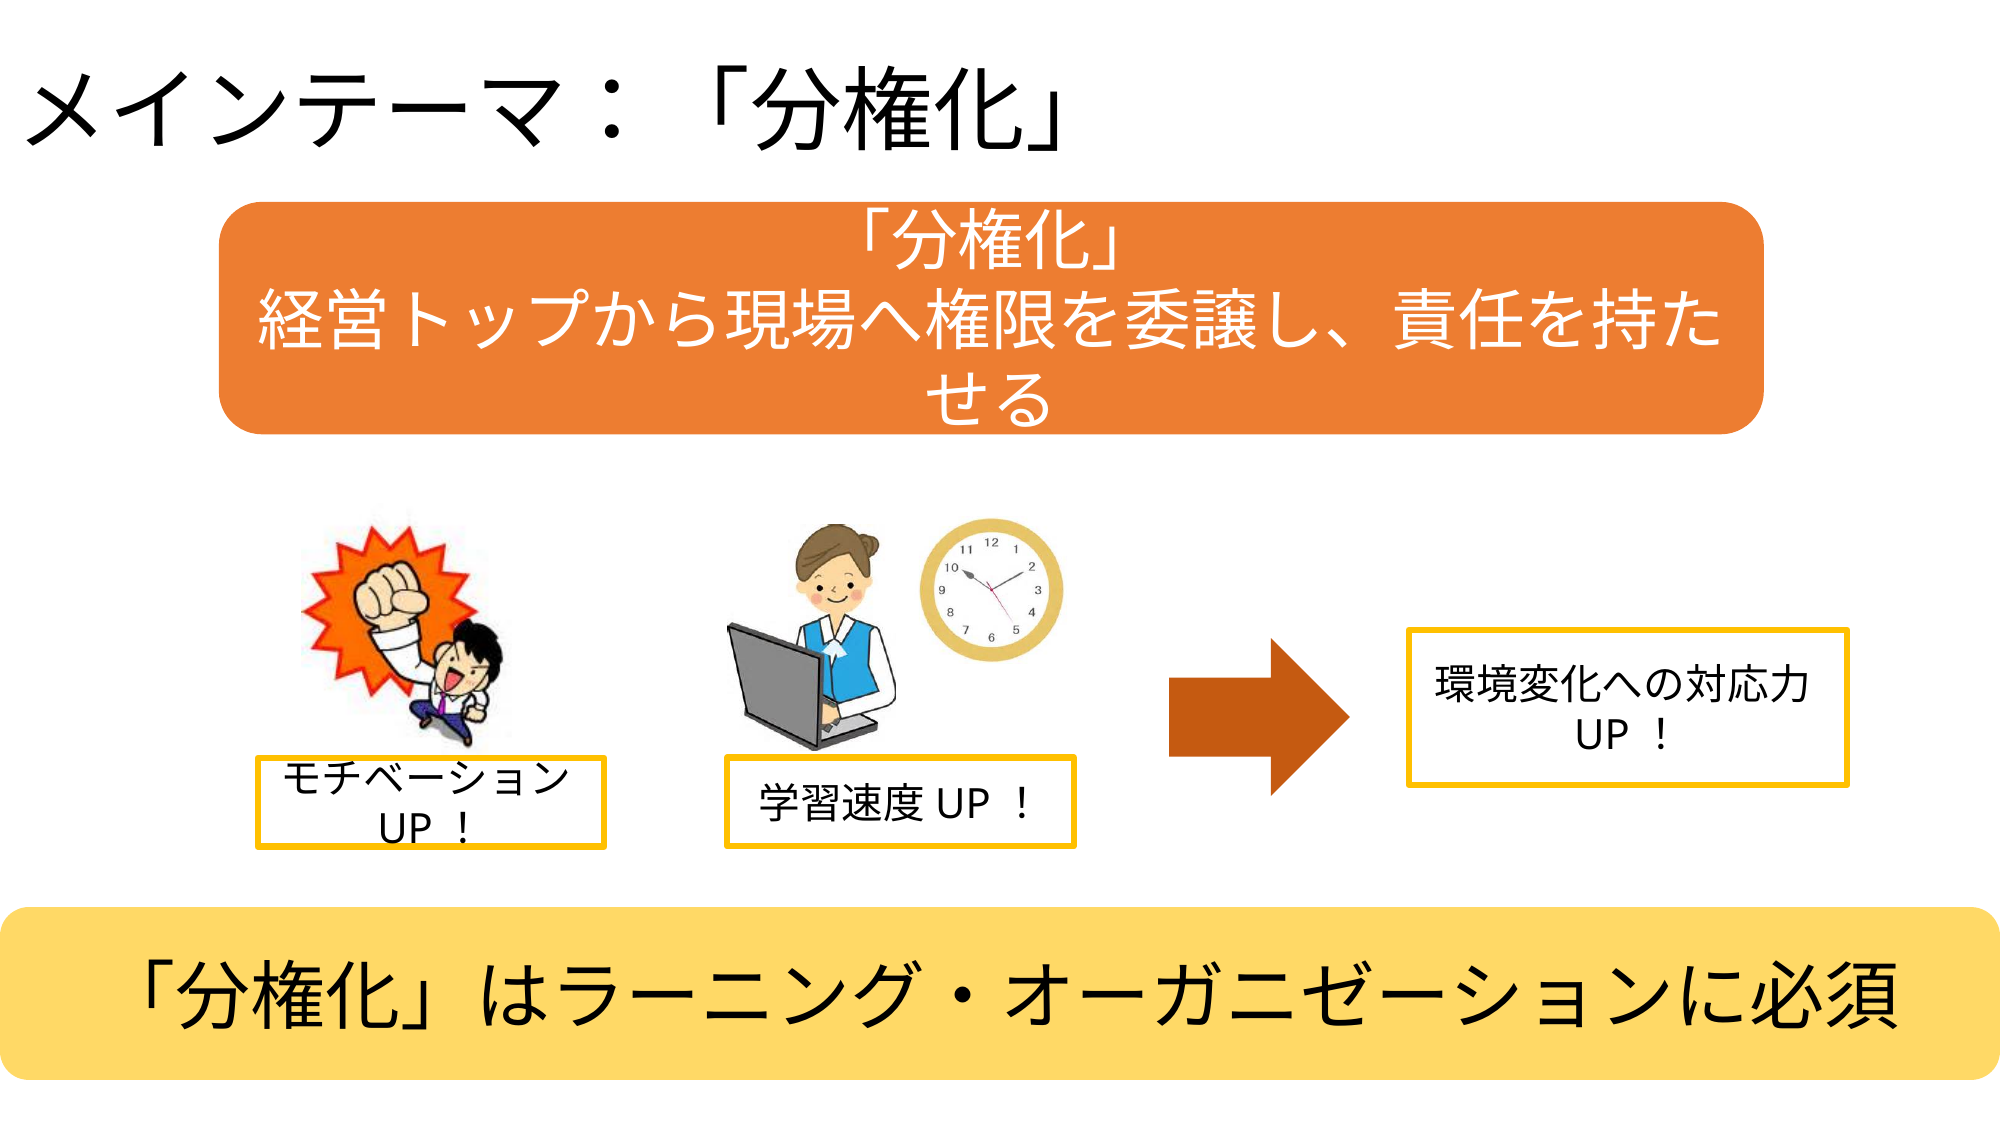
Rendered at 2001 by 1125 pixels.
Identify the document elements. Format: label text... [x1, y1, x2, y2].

text_box [1168, 637, 1351, 798]
text_box 環境変化への対応力UP！ [1408, 629, 1848, 786]
picture [727, 524, 896, 751]
text_box 「分権化」 経営トップから現場へ権限を委譲し、責任を持たせる [224, 207, 1759, 430]
text_box 「分権化」はラーニング・オーガニゼーションに必須 [0, 905, 2000, 1081]
picture [899, 516, 1084, 664]
text_box 学習速度UP！ [726, 757, 1075, 847]
title メインテーマ：「分権化」 [1, 39, 2000, 189]
text_box モチベーションUP！ [257, 757, 605, 848]
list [301, 503, 572, 759]
